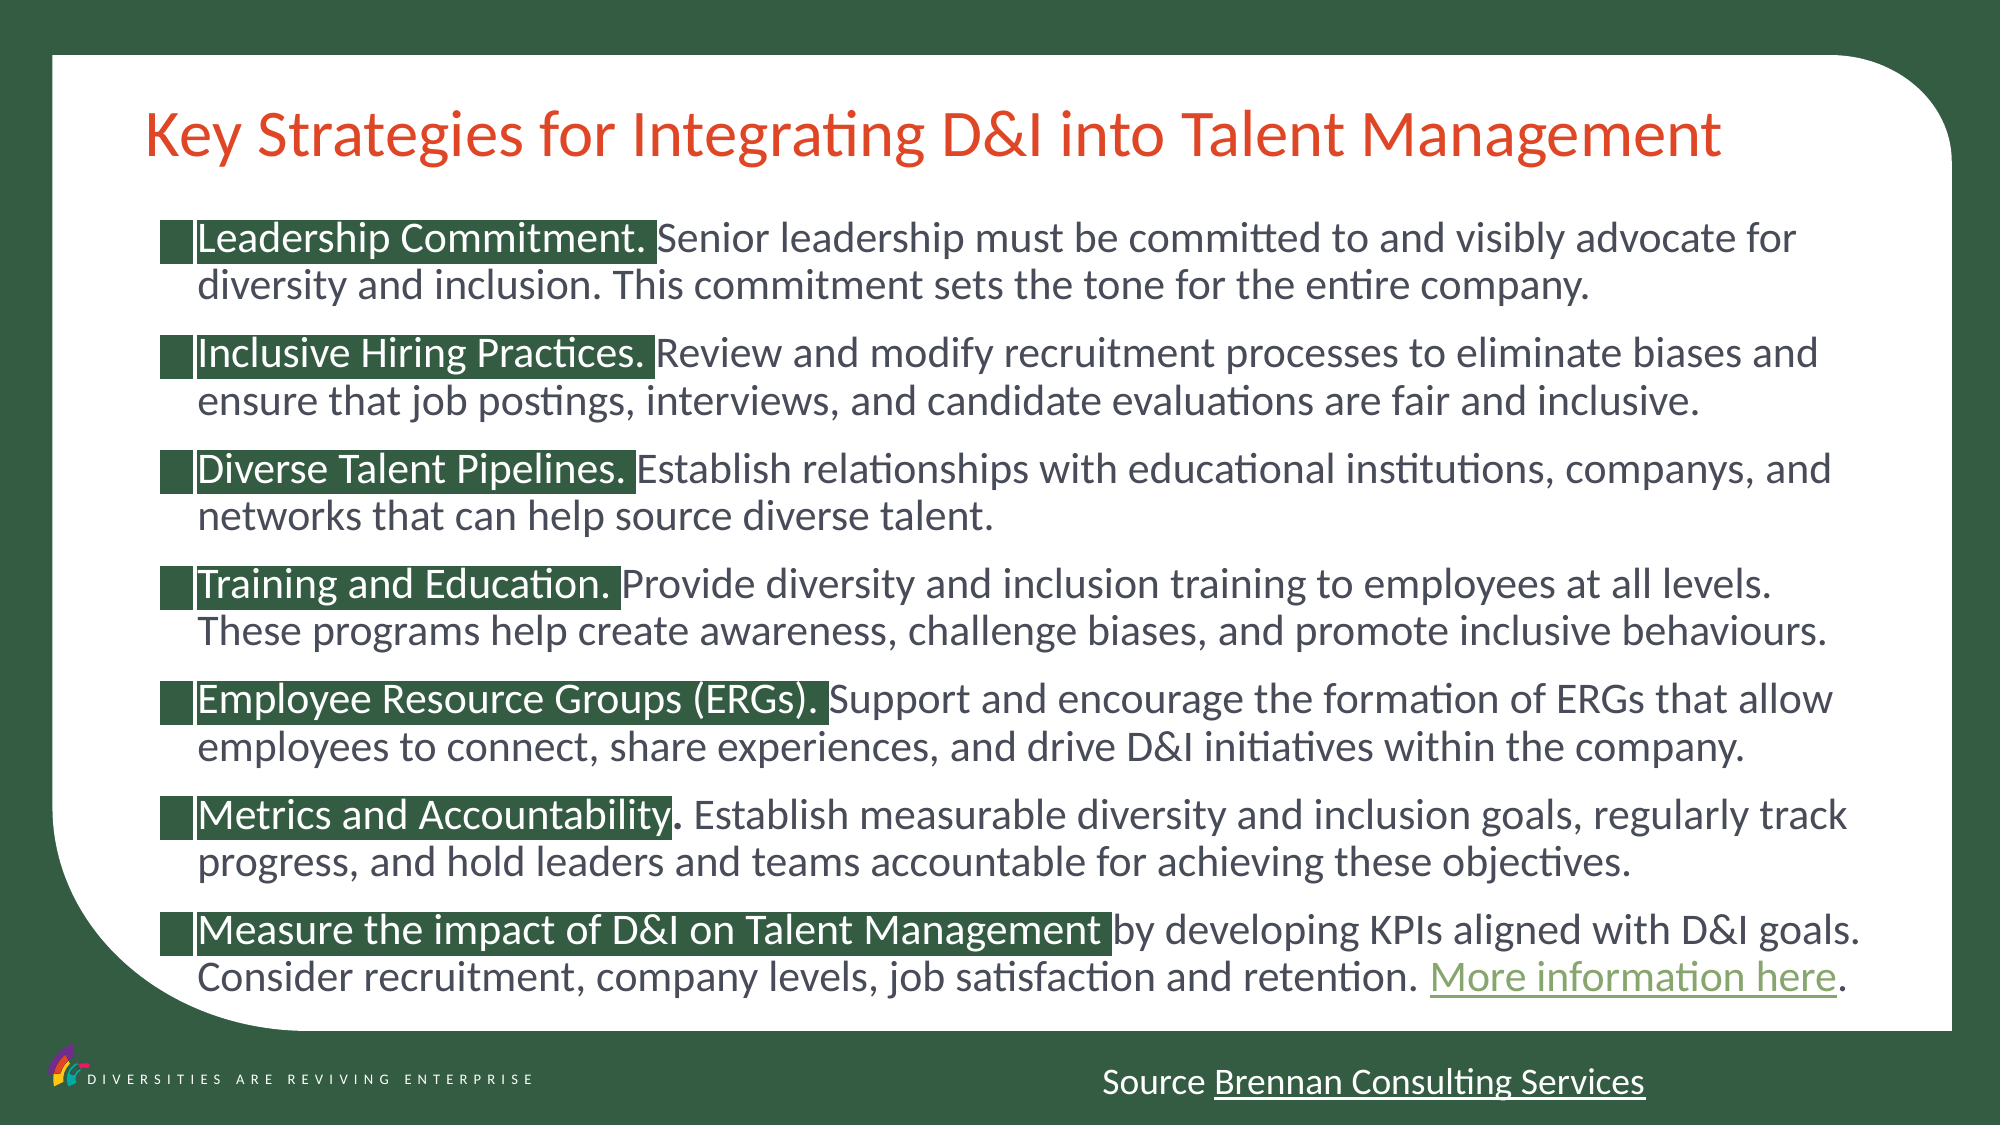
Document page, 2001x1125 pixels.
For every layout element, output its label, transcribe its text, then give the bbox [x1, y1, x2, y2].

list Leadership Commitment. Senior leadership must be committed to and visibly advocate for diversity and inclusion. This commitment sets the tone for the entire company. Inclusive Hiring Practices. Review and modify recruitment processes to eliminate biases and ensure that job postings, interviews, and candidate evaluations are fair and inclusive. Diverse Talent Pipelines. Establish relationships with educational institutions, companys, and networks that can help source diverse talent. Training and Education. Provide diversity and inclusion training to employees at all levels. These programs help create awareness, challenge biases, and promote inclusive behaviours. Employee Resource Groups (ERGs). Support and encourage the formation of ERGs that allow employees to connect, share experiences, and drive D&I initiatives within the company. Metrics and Accountability. Establish measurable diversity and inclusion goals, regularly track progress, and hold leaders and teams accountable for achieving these objectives. Measure the impact of D&I on Talent Management by developing KPIs aligned with D&I goals. Consider recruitment, company levels, job satisfaction and retention. More information here. [145, 207, 1884, 839]
text_box Source Brennan Consulting Services [1087, 1049, 1674, 1110]
list Key Strategies for Integrating D&I into Talent Management [130, 91, 1869, 224]
